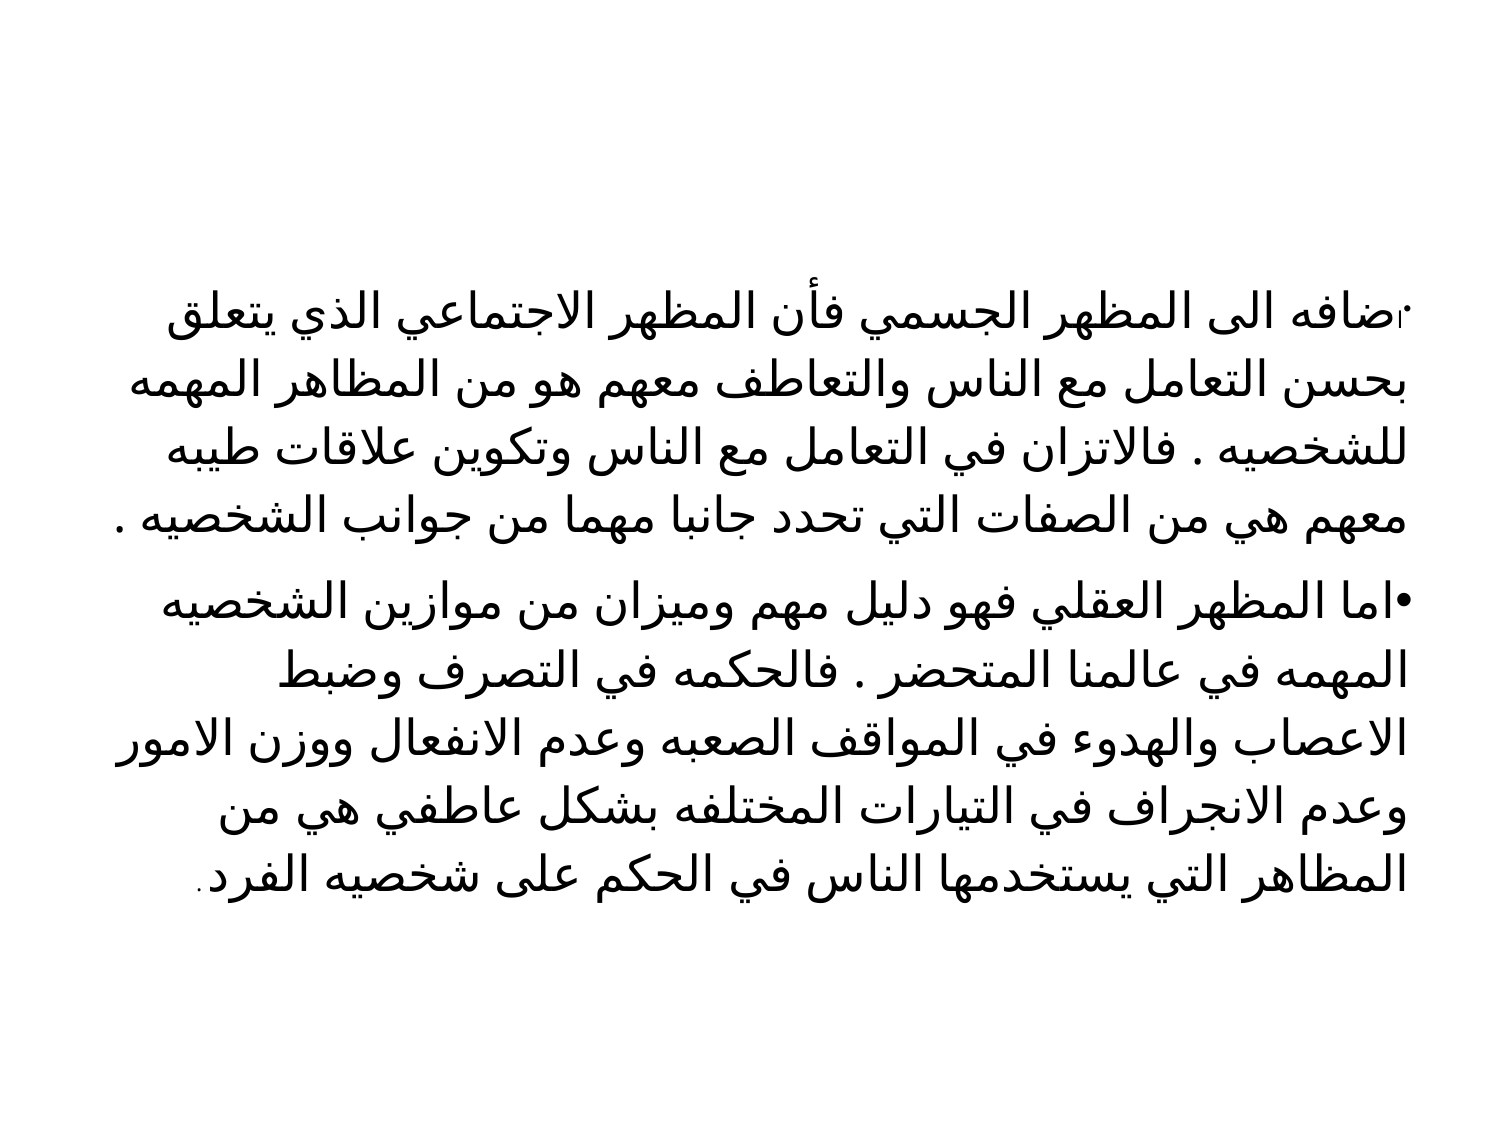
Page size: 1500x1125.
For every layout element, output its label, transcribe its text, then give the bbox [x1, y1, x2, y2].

list اضافه الى المظهر الجسمي فأن المظهر الاجتماعي الذي يتعلق بحسن التعامل مع الناس والتعاطف معهم هو من المظاهر المهمه للشخصيه . فالاتزان في التعامل مع الناس وتكوين علاقات طيبه معهم هي من الصفات التي تحدد جانبا مهما من جوانب الشخصيه . اما المظهر العقلي فهو دليل مهم وميزان من موازين الشخصيه المهمه في عالمنا المتحضر . فالحكمه في التصرف وضبط الاعصاب والهدوء في المواقف الصعبه وعدم الانفعال ووزن الامور وعدم الانجراف في التيارات المختلفه بشكل عاطفي هي من المظاهر التي يستخدمها الناس في الحكم على شخصيه الفرد . [75, 262, 1425, 1005]
